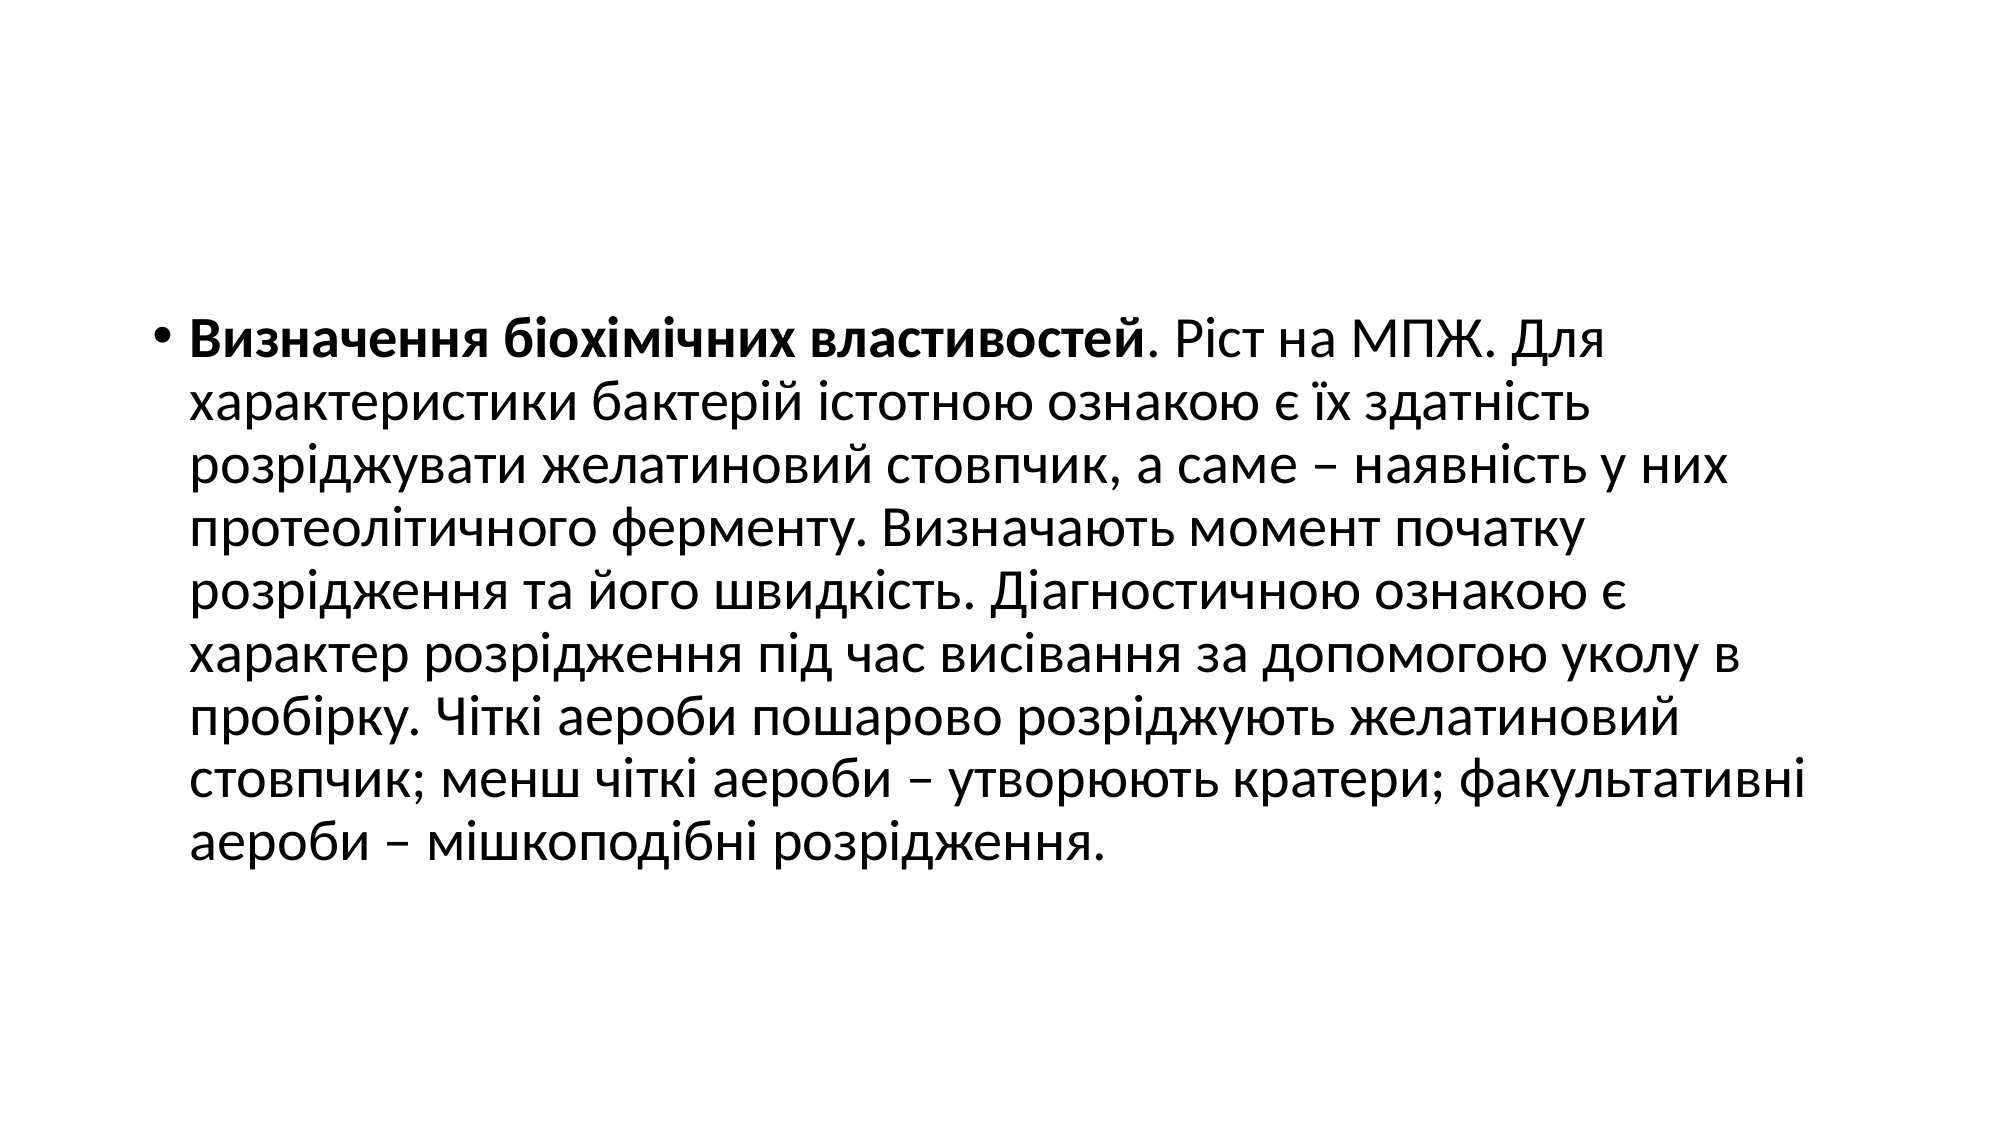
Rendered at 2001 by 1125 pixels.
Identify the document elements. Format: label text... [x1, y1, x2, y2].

list Визначення біохімічних властивостей. Ріст на МПЖ. Для характеристики бактерій істотною ознакою є їх здатність розріджувати желатиновий стовпчик, а саме – наявність у них протеолітичного ферменту. Визначають момент початку розрідження та його швидкість. Діагностичною ознакою є характер розрідження під час висівання за допомогою уколу в пробірку. Чіткі аероби пошарово розріджують желатиновий стовпчик; менш чіткі аероби – утворюють кратери; факультативні аероби – мішкоподібні розрідження. [137, 299, 1863, 1014]
